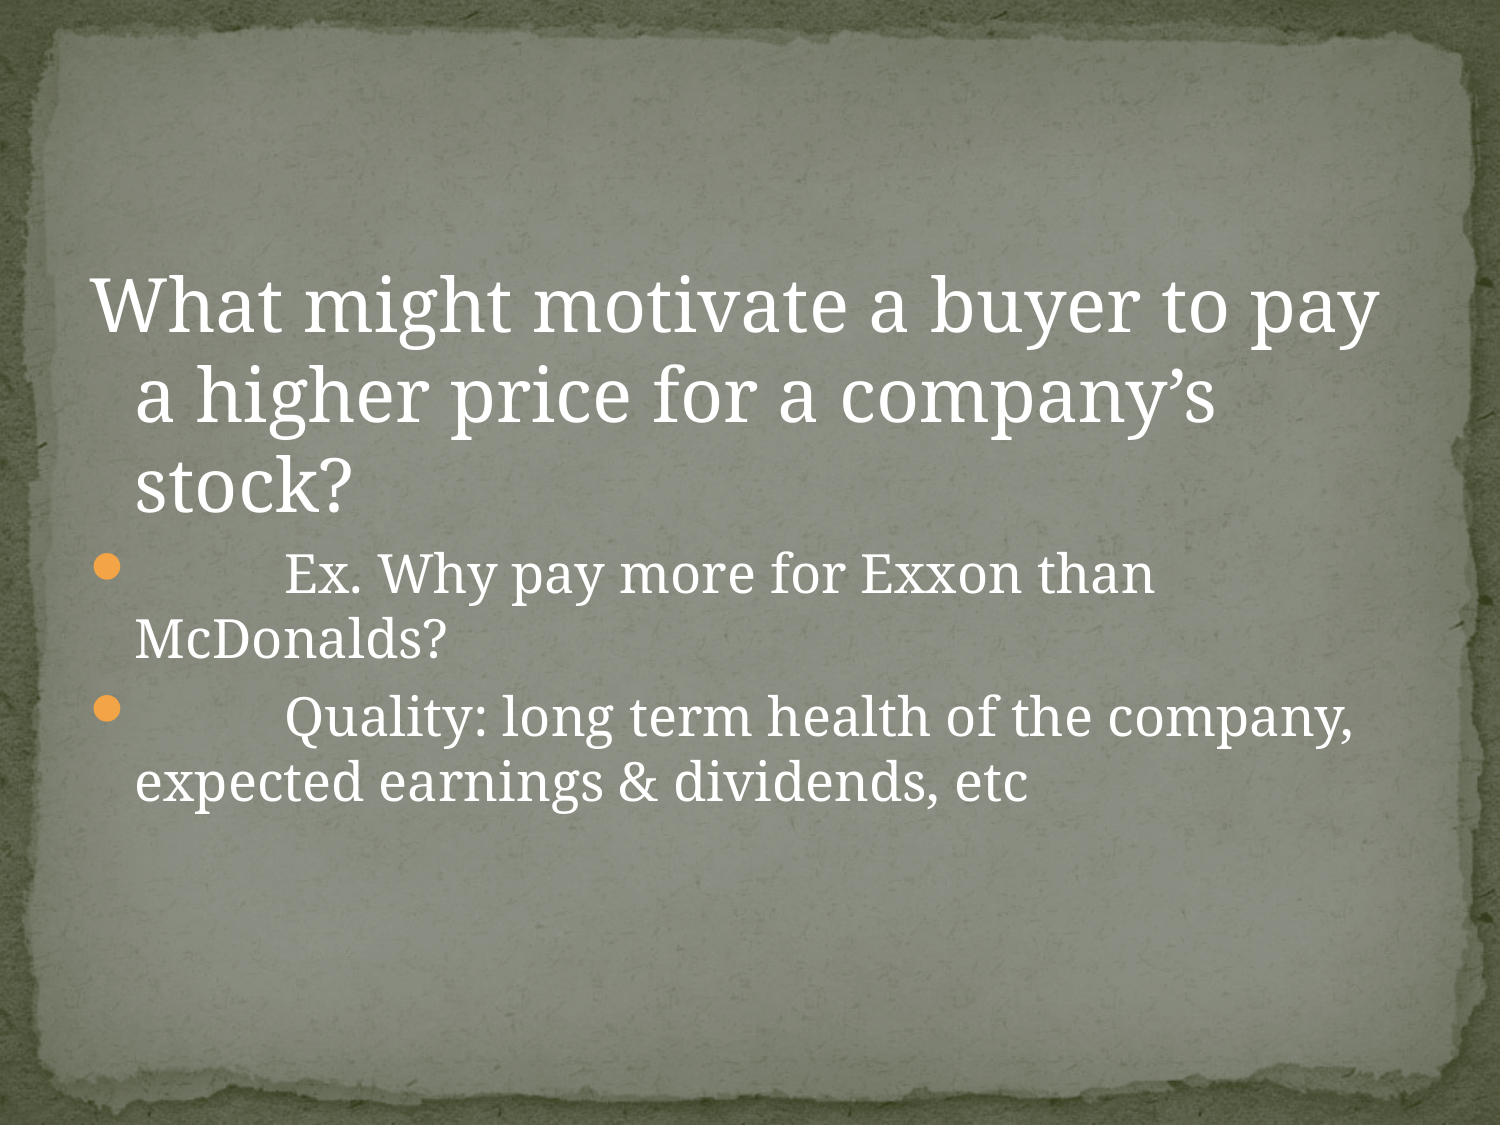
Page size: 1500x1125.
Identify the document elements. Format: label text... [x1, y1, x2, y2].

list What might motivate a buyer to pay a higher price for a company’s stock? Ex. Why pay more for Exxon than McDonalds? Quality: long term health of the company, expected earnings & dividends, etc [75, 249, 1425, 1000]
